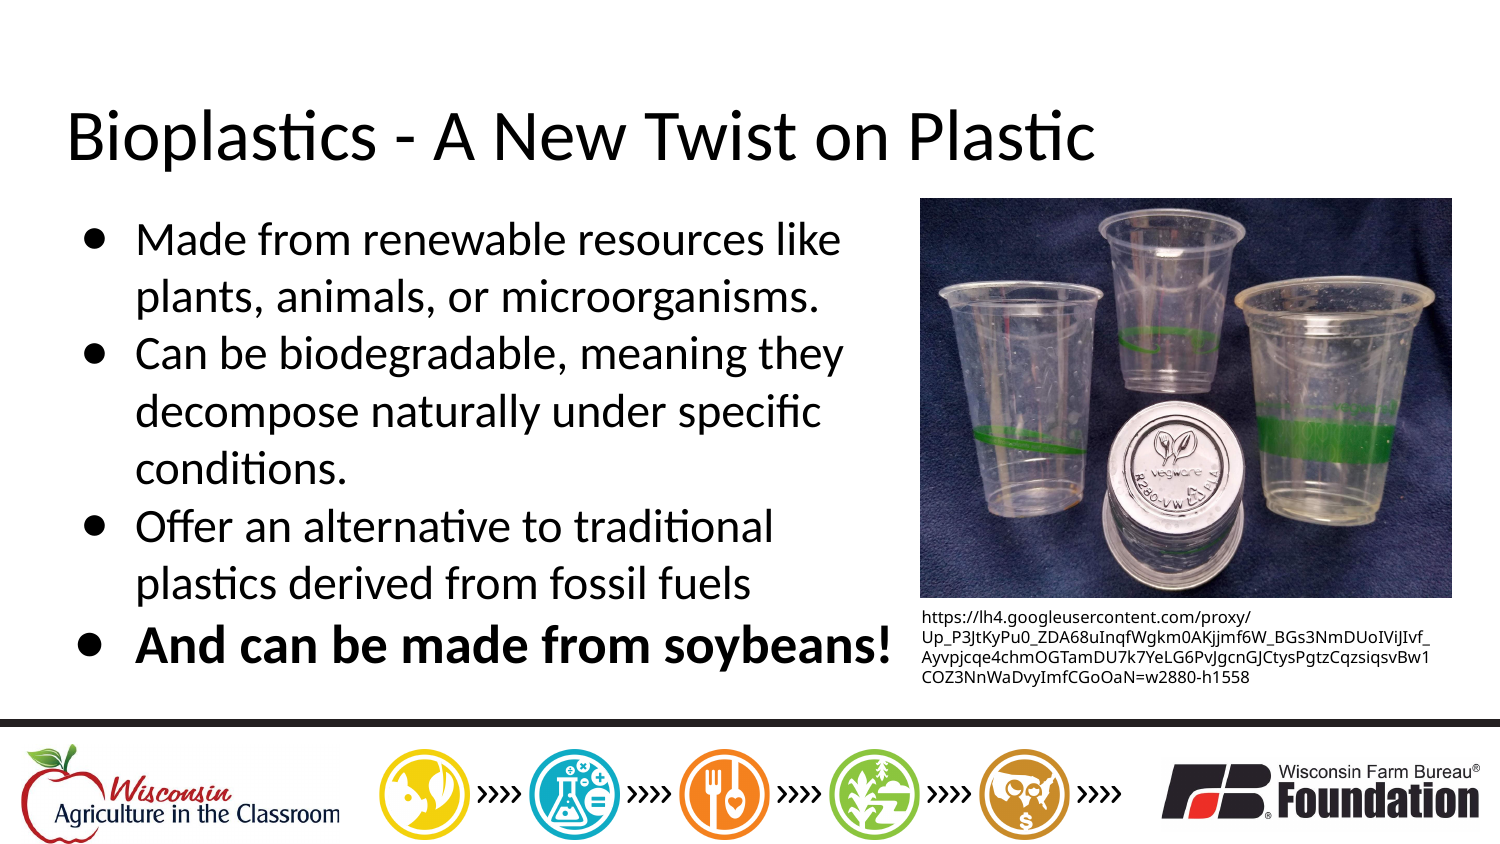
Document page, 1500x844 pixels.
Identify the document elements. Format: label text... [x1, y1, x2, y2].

picture [919, 198, 1452, 599]
text_box https://lh4.googleusercontent.com/proxy/Up_P3JtKyPu0_ZDA68uInqfWgkm0AKjjmf6W_BGs3NmDUoIViJIvf_Ayvpjcqe4chmOGTamDU7k7YeLG6PvJgcnGJCtysPgtzCqzsiqsvBw1COZ3NnWaDvyImfCGoOaN=w2880-h1558 [906, 591, 1450, 651]
title Bioplastics - A New Twist on Plastic [51, 72, 1449, 174]
list Made from renewable resources like plants, animals, or microorganisms. Can be biodegradable, meaning they decompose naturally under specific conditions. Offer an alternative to traditional plastics derived from fossil fuels And can be made from soybeans! [51, 192, 918, 717]
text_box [0, 718, 1500, 844]
